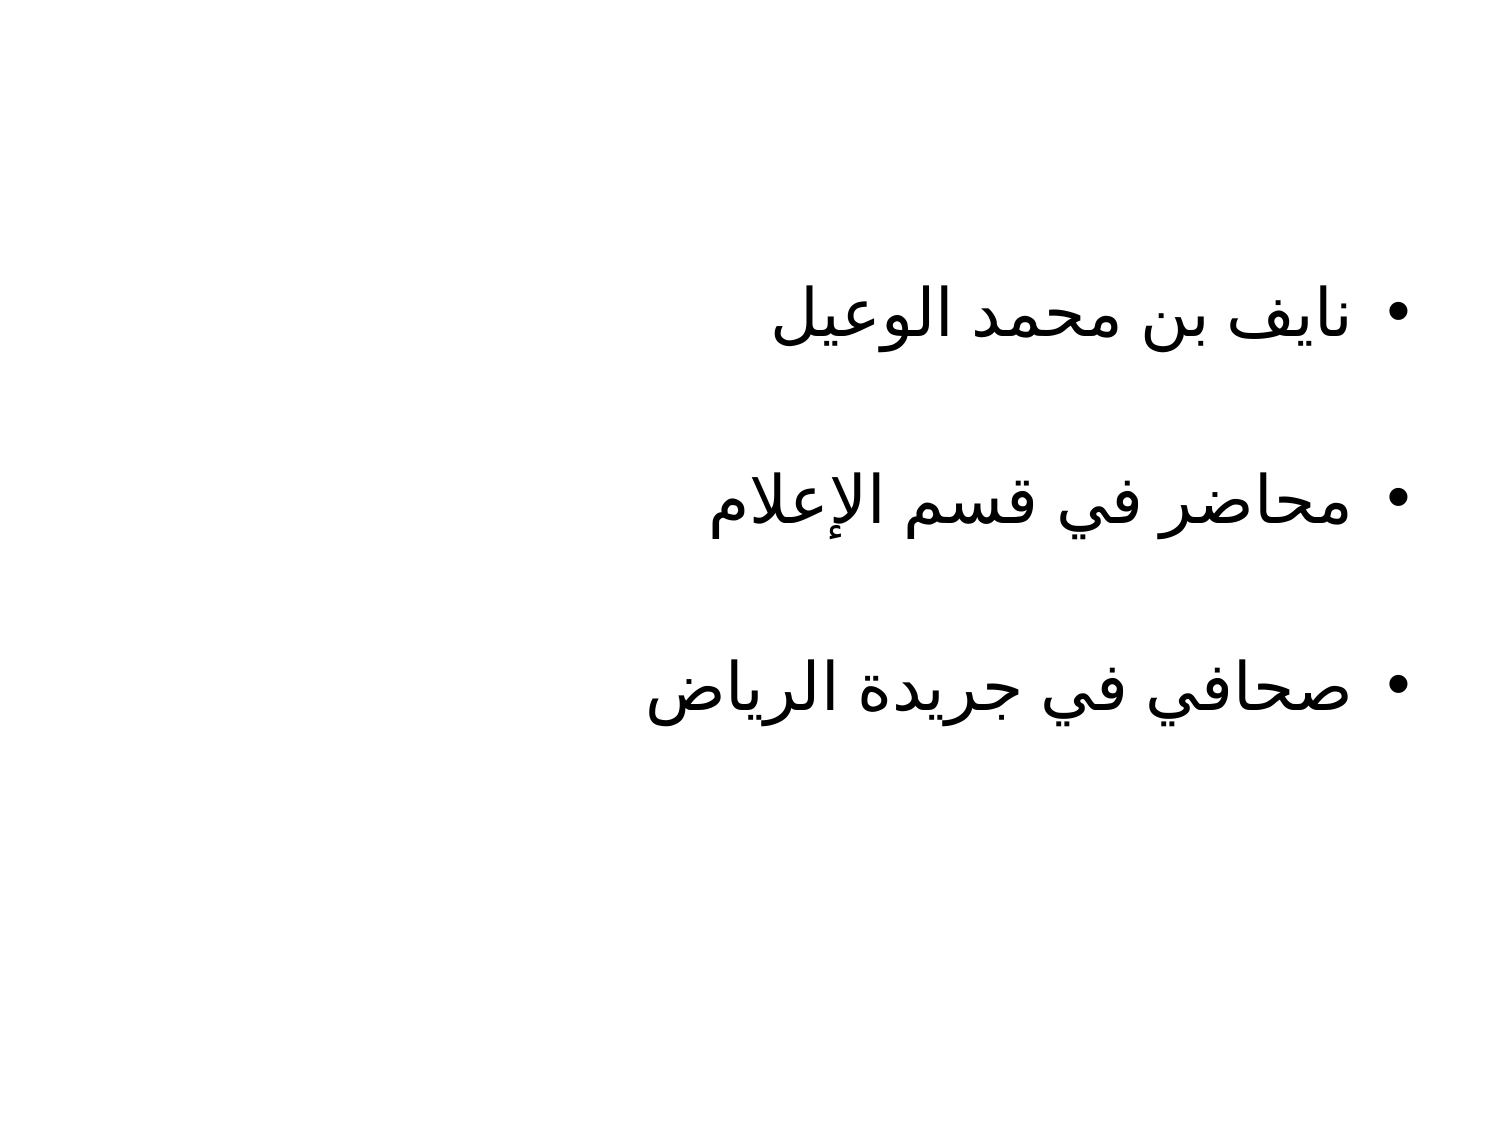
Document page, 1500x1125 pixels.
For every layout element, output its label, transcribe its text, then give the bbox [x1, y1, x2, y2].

list نايف بن محمد الوعيل محاضر في قسم الإعلام صحافي في جريدة الرياض [75, 262, 1425, 1005]
